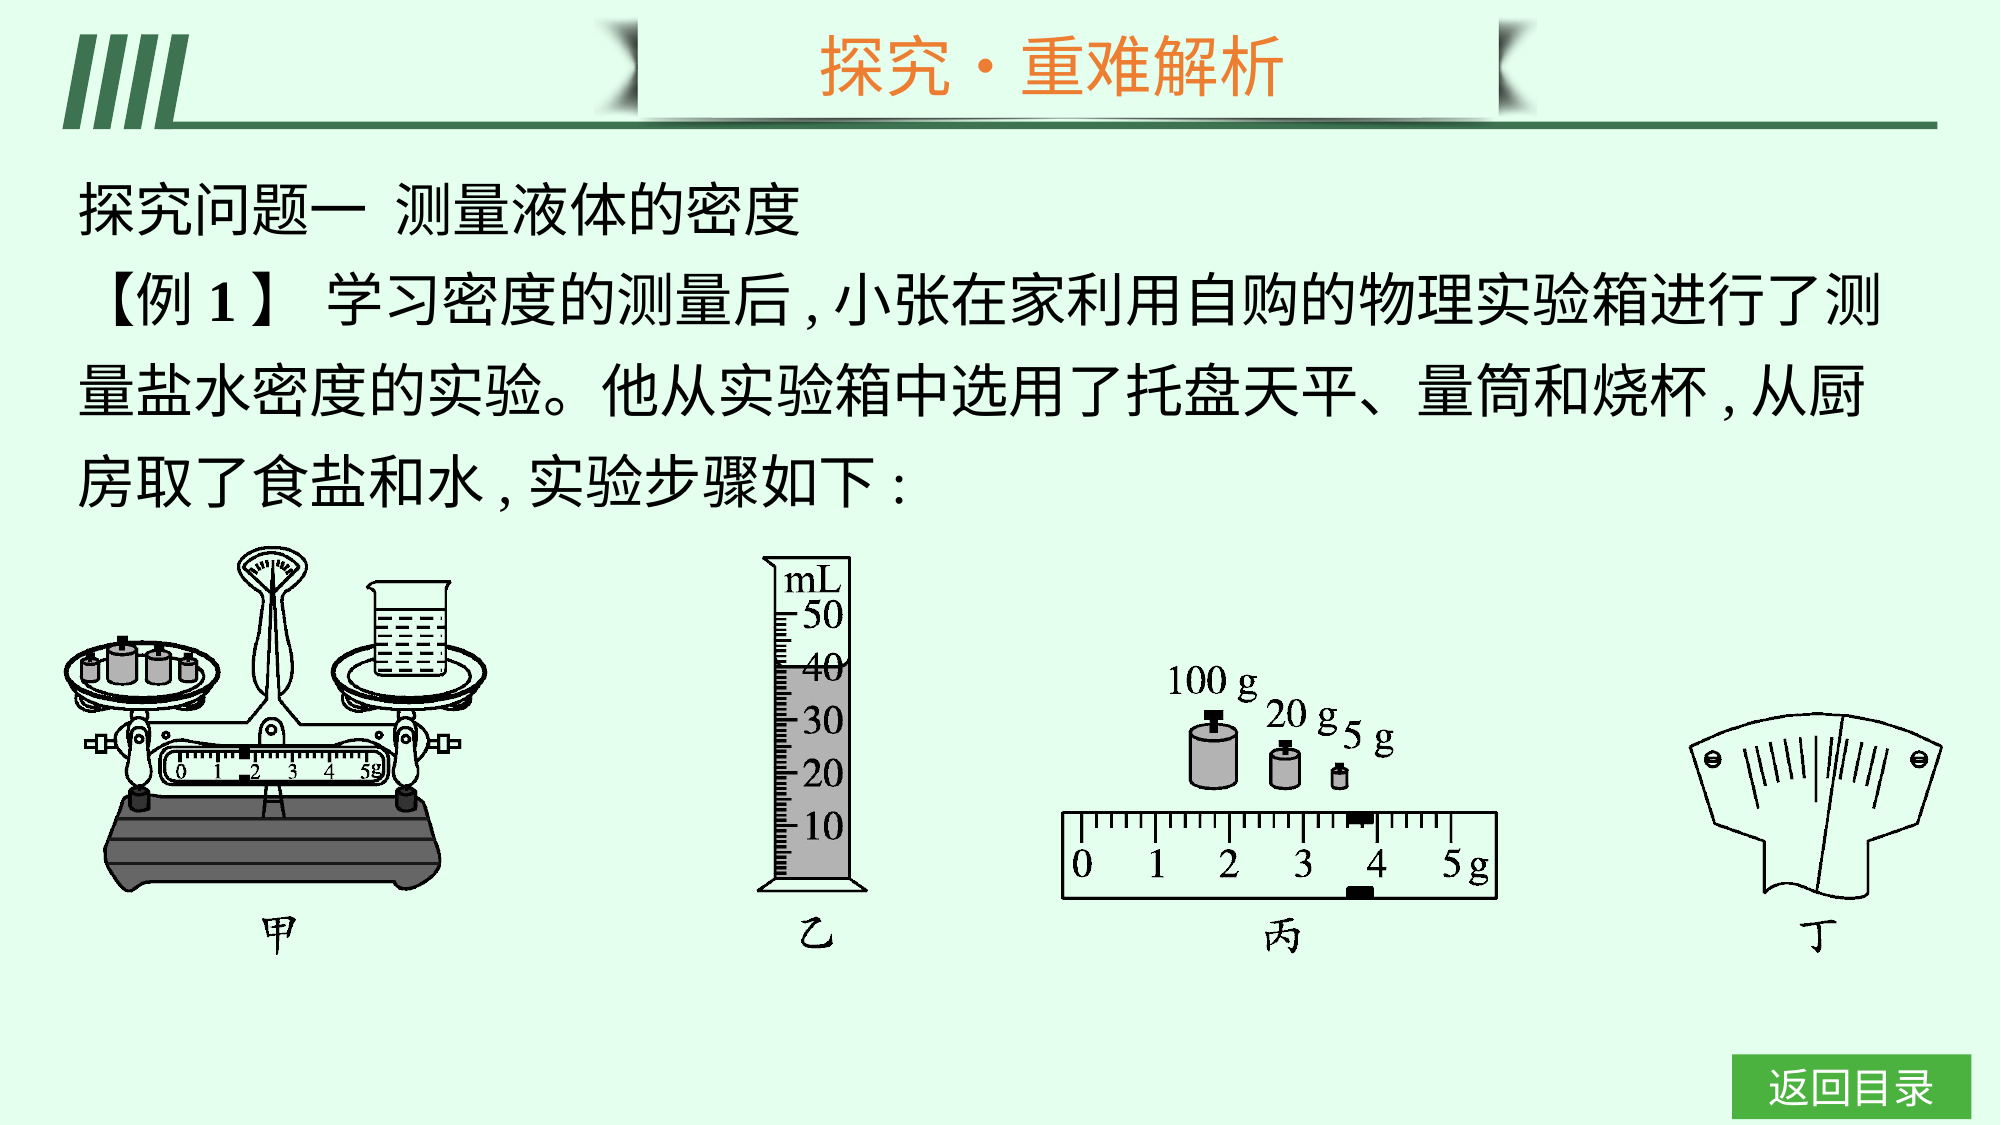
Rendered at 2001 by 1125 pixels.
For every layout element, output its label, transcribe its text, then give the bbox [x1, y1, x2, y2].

text_box 探究问题一 测量液体的密度 【例1】 学习密度的测量后,小张在家利用自购的物理实验箱进行了测量盐水密度的实验。他从实验箱中选用了托盘天平、量筒和烧杯,从厨房取了食盐和水,实验步骤如下: [62, 144, 1938, 523]
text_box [62, 34, 1938, 130]
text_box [594, 16, 1537, 127]
picture [62, 543, 871, 957]
picture [1061, 663, 1943, 957]
